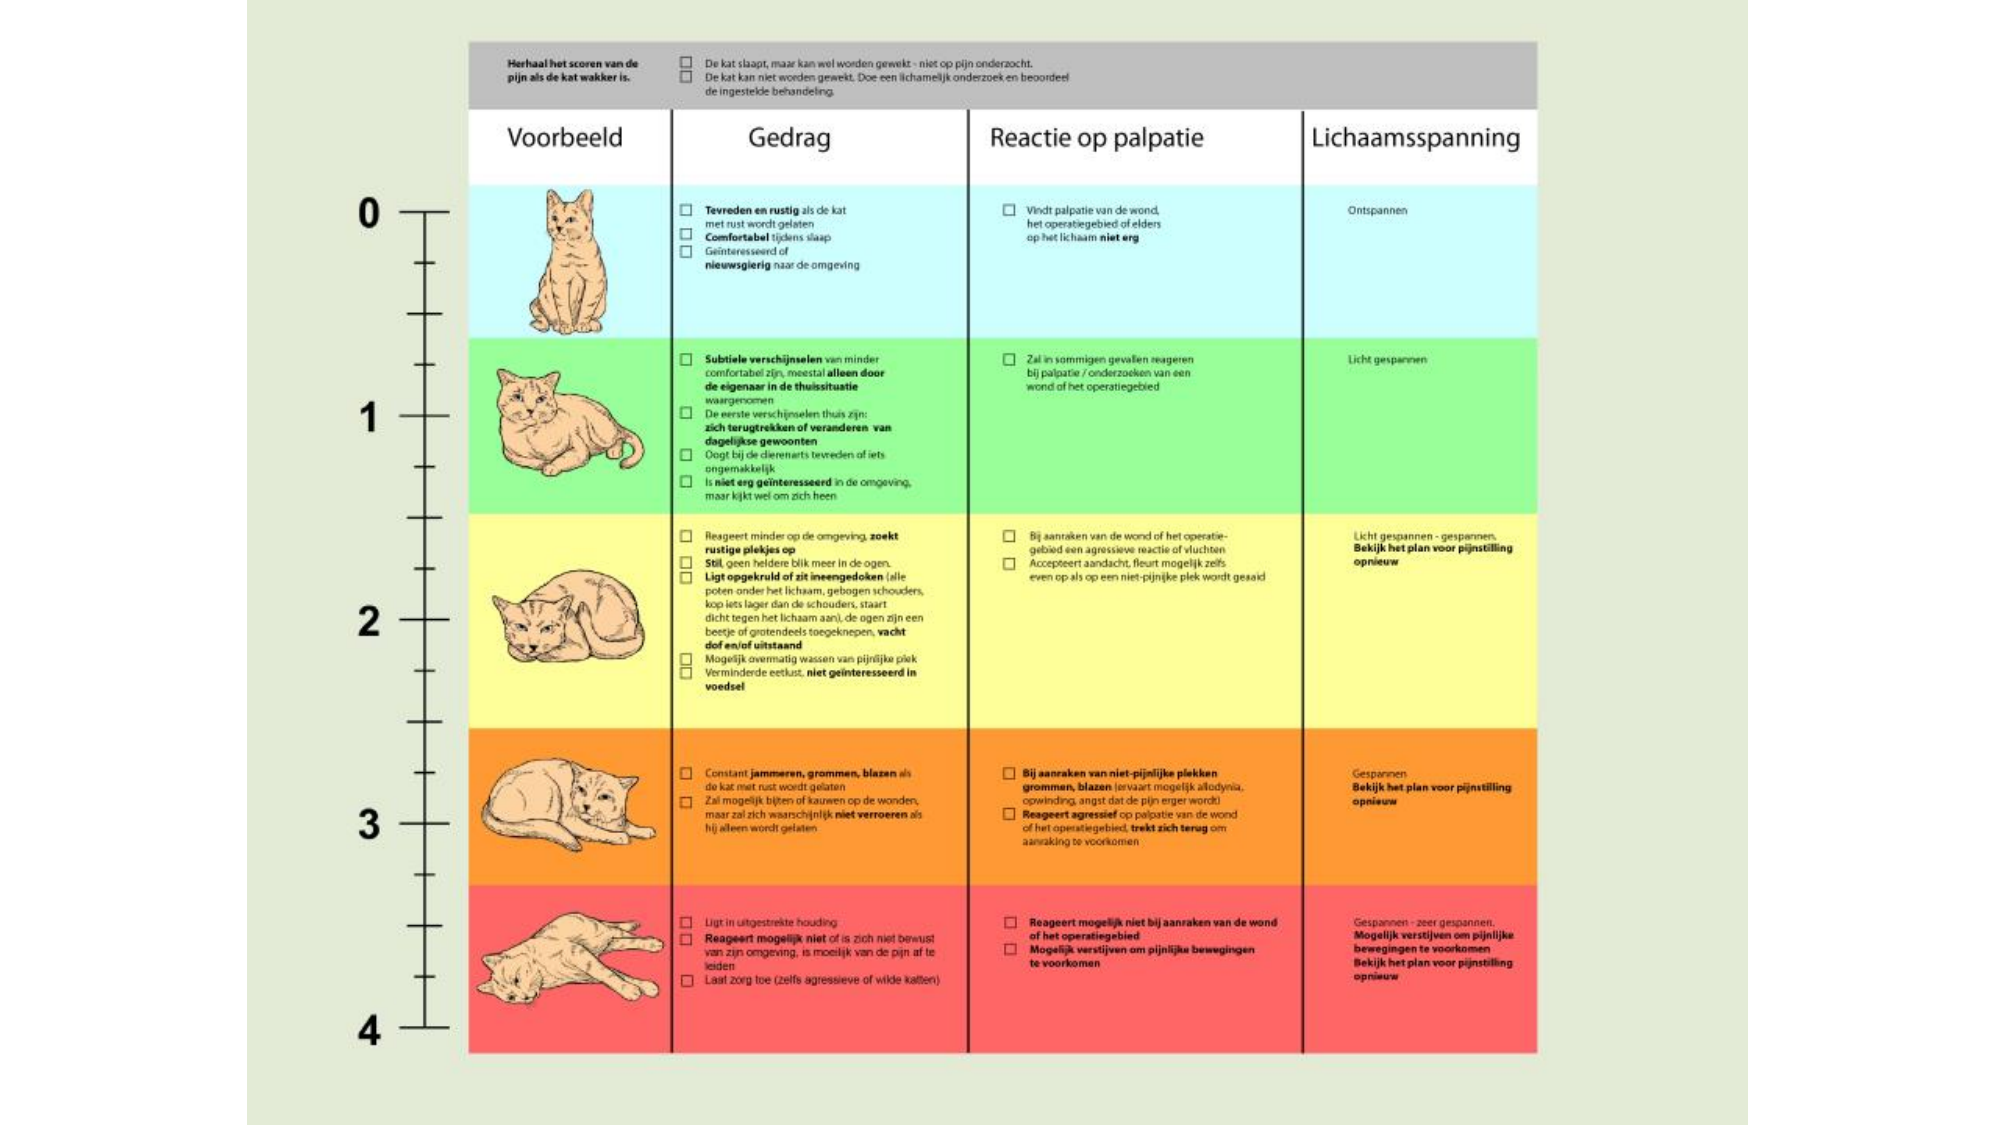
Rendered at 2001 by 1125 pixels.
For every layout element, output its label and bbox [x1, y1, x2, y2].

picture [247, 0, 1748, 1125]
